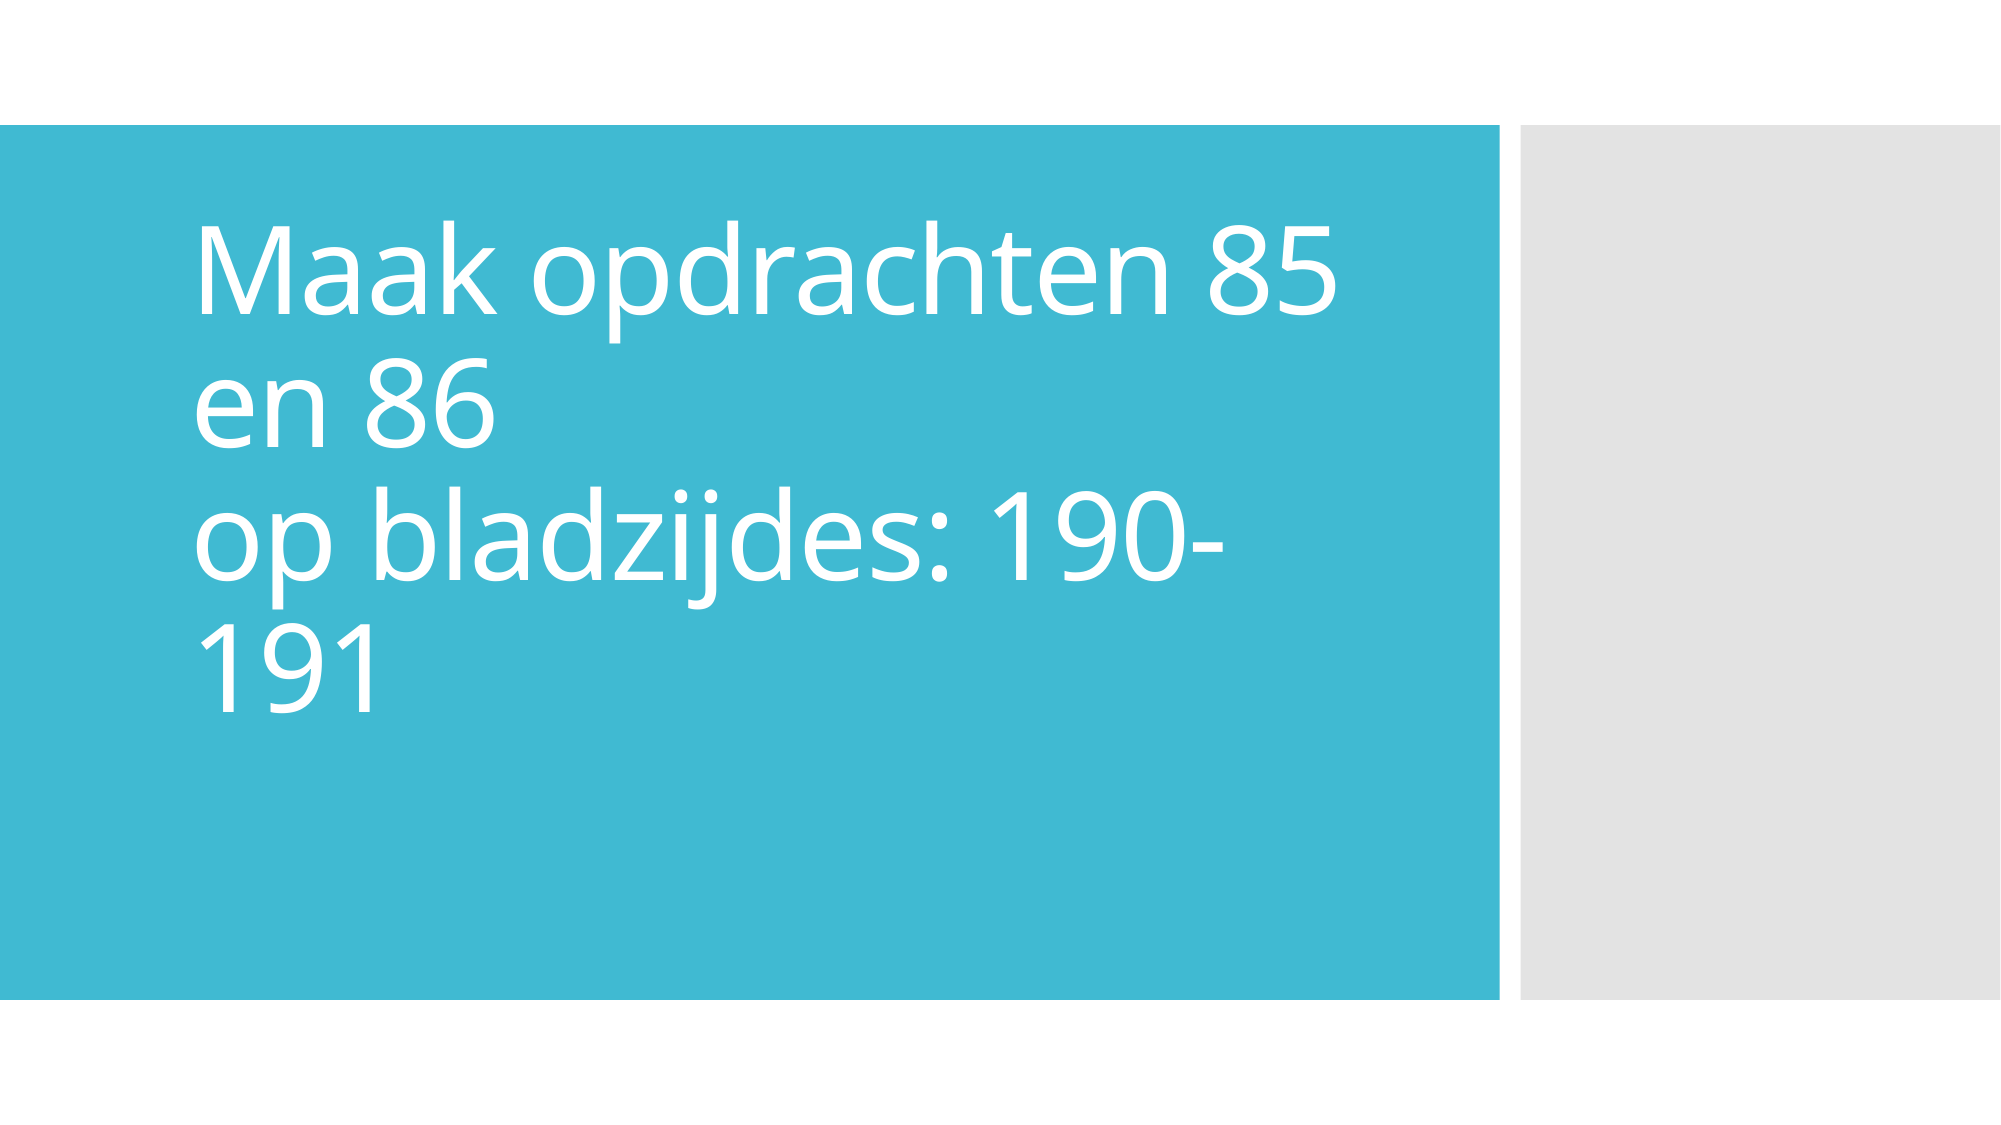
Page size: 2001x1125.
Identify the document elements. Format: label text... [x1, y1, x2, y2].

title Maak opdrachten 85 en 86 op bladzijdes: 190-191 [175, 213, 1376, 747]
